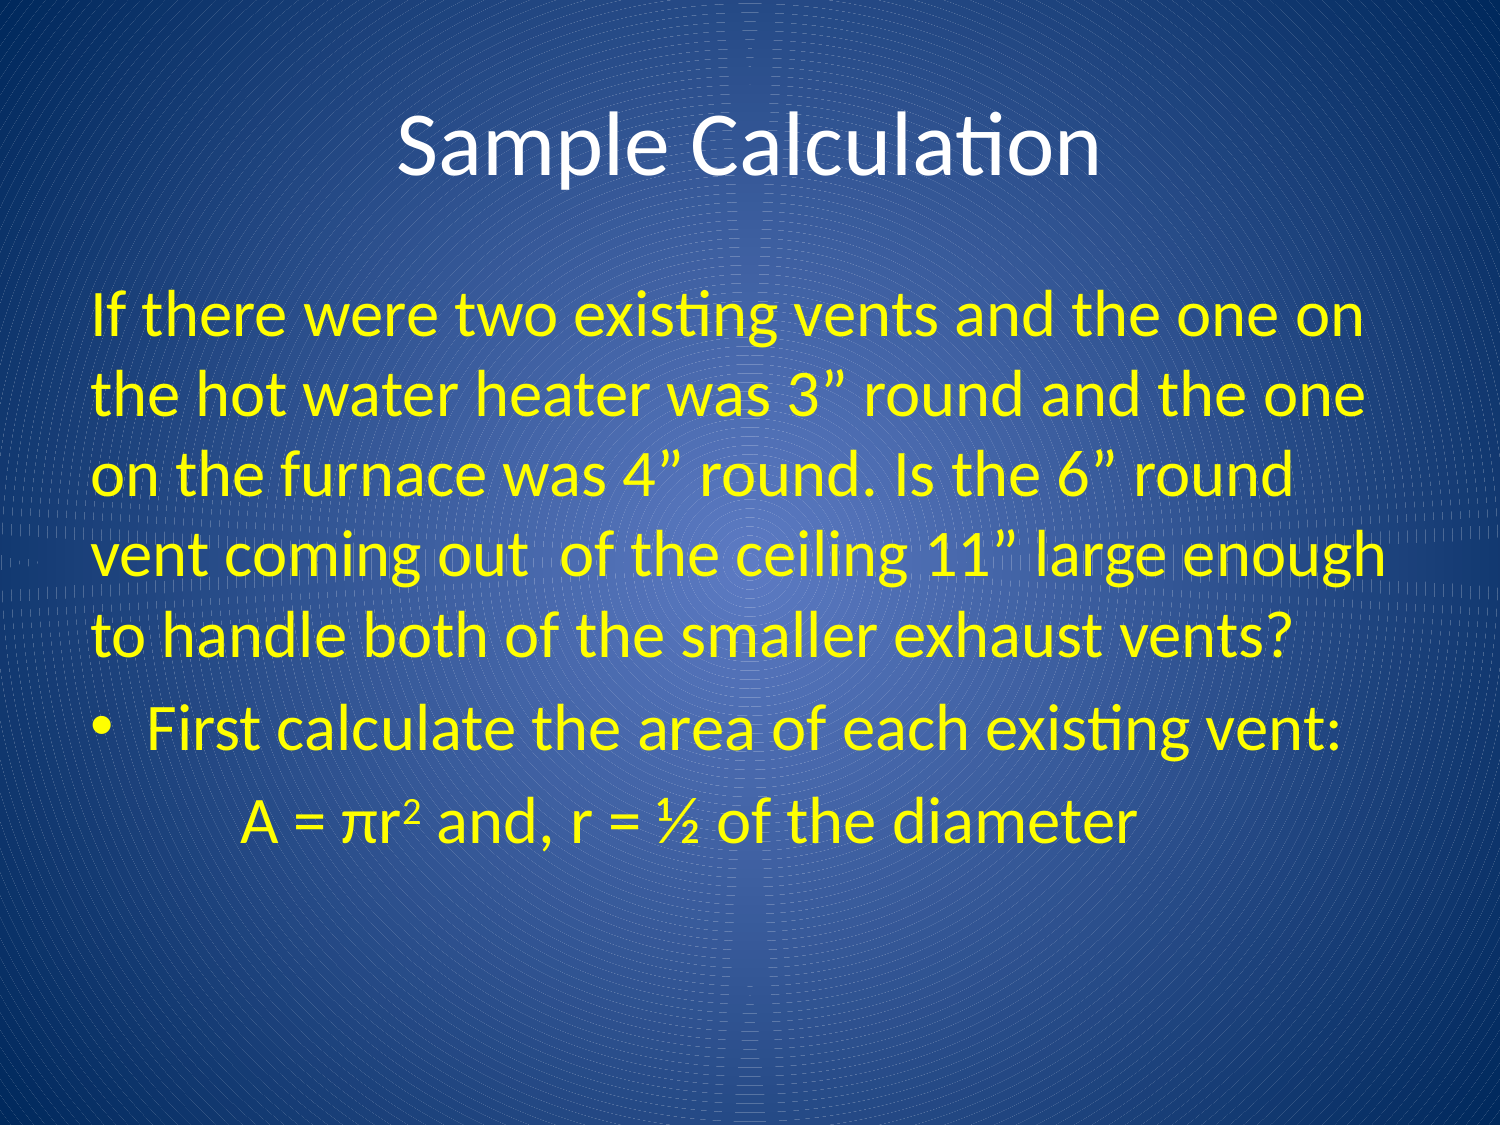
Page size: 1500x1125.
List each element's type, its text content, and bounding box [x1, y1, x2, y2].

list If there were two existing vents and the one on the hot water heater was 3” round and the one on the furnace was 4” round. Is the 6” round vent coming out of the ceiling 11” large enough to handle both of the smaller exhaust vents? First calculate the area of each existing vent: A = πr2 and, r = ½ of the diameter [75, 262, 1425, 1005]
title Sample Calculation [75, 45, 1425, 233]
